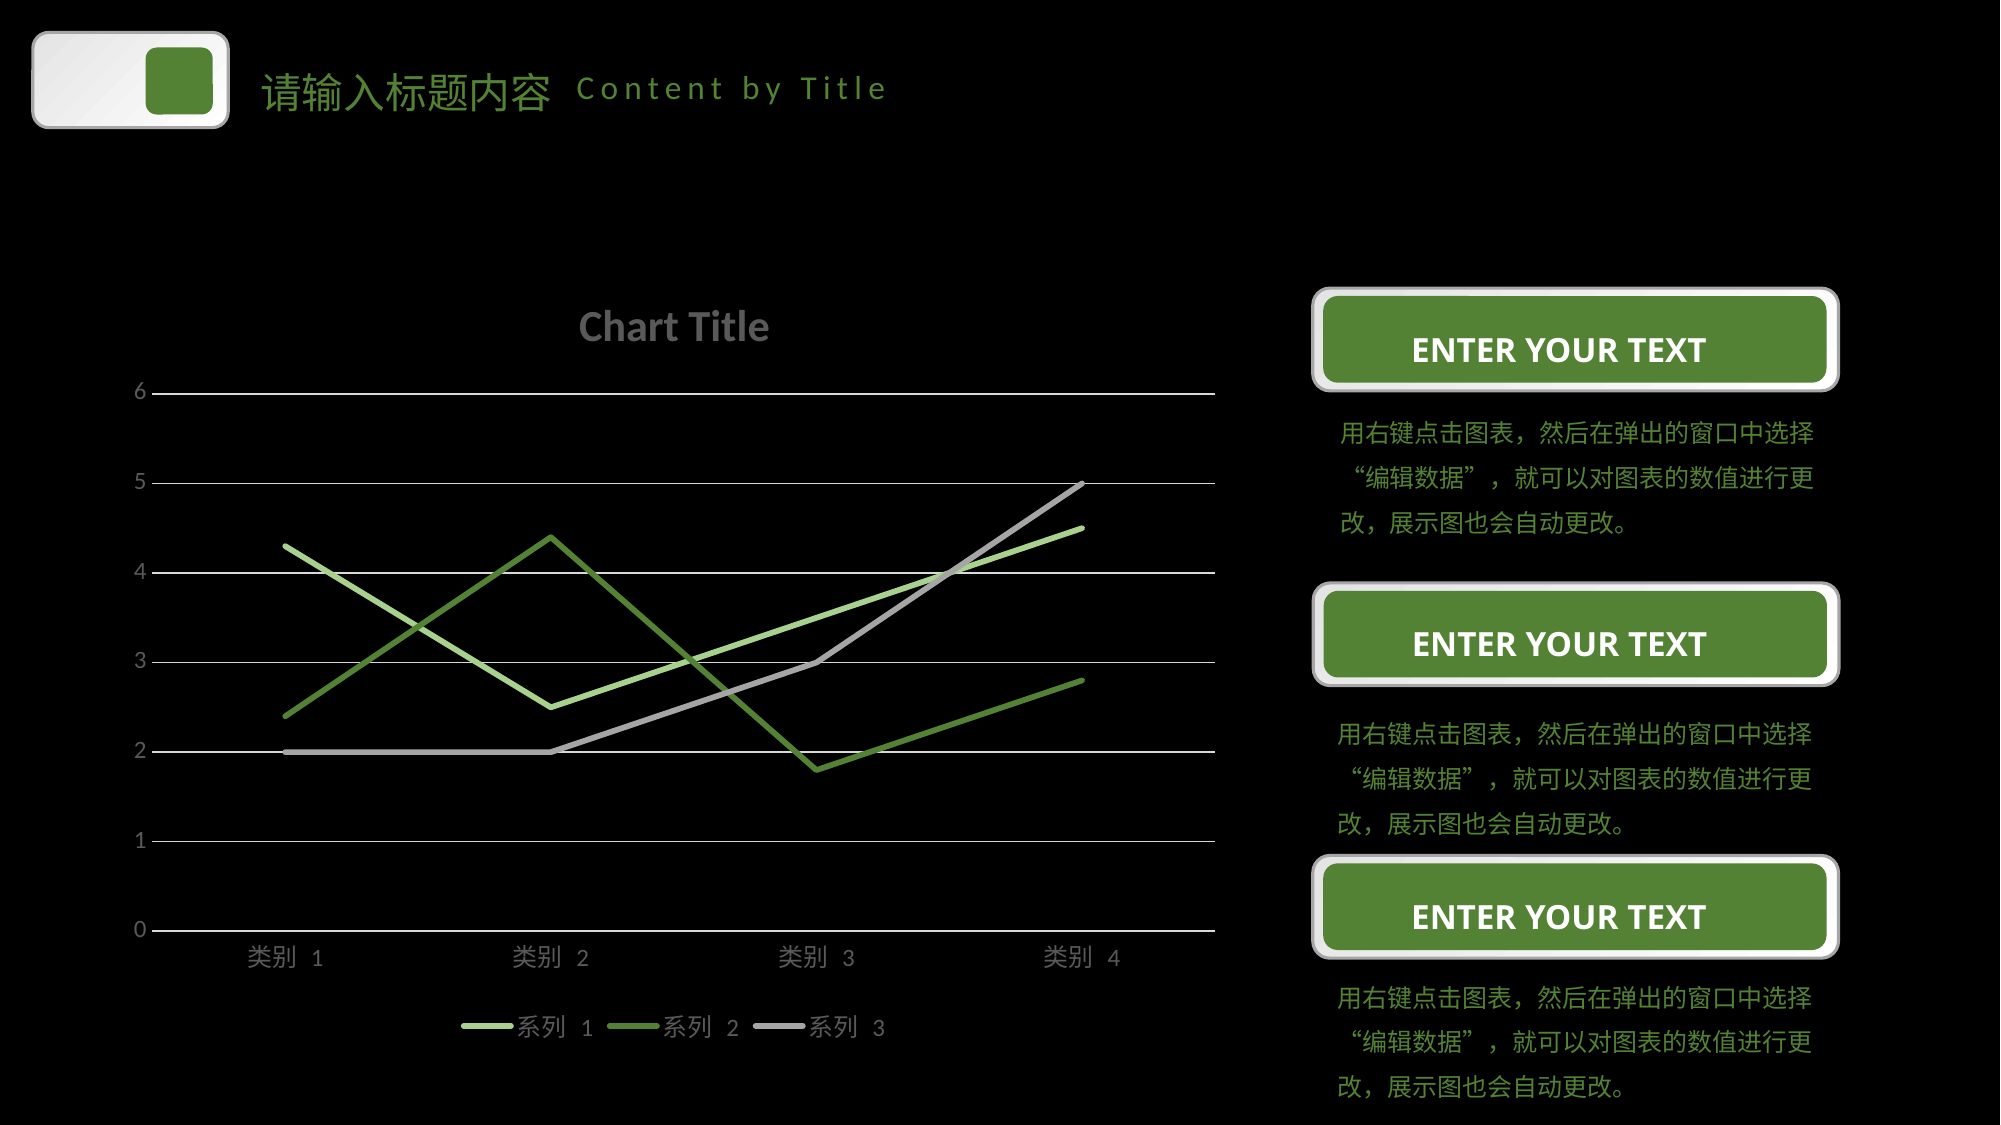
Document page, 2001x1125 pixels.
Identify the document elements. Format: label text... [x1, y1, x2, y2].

text_box Content by Title [710, 58, 901, 114]
text_box 用右键点击图表，然后在弹出的窗口中选择“编辑数据”，就可以对图表的数值进行更改，展示图也会自动更改。 [1323, 959, 1849, 1110]
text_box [1312, 288, 1839, 391]
chart [111, 271, 1238, 1051]
text_box 用右键点击图表，然后在弹出的窗口中选择“编辑数据”，就可以对图表的数值进行更改，展示图也会自动更改。 [1325, 395, 1851, 545]
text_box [1313, 582, 1839, 686]
text_box 请输入标题内容 [245, 34, 710, 125]
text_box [1312, 855, 1839, 959]
text_box 用右键点击图表，然后在弹出的窗口中选择“编辑数据”，就可以对图表的数值进行更改，展示图也会自动更改。 [1323, 696, 1849, 846]
